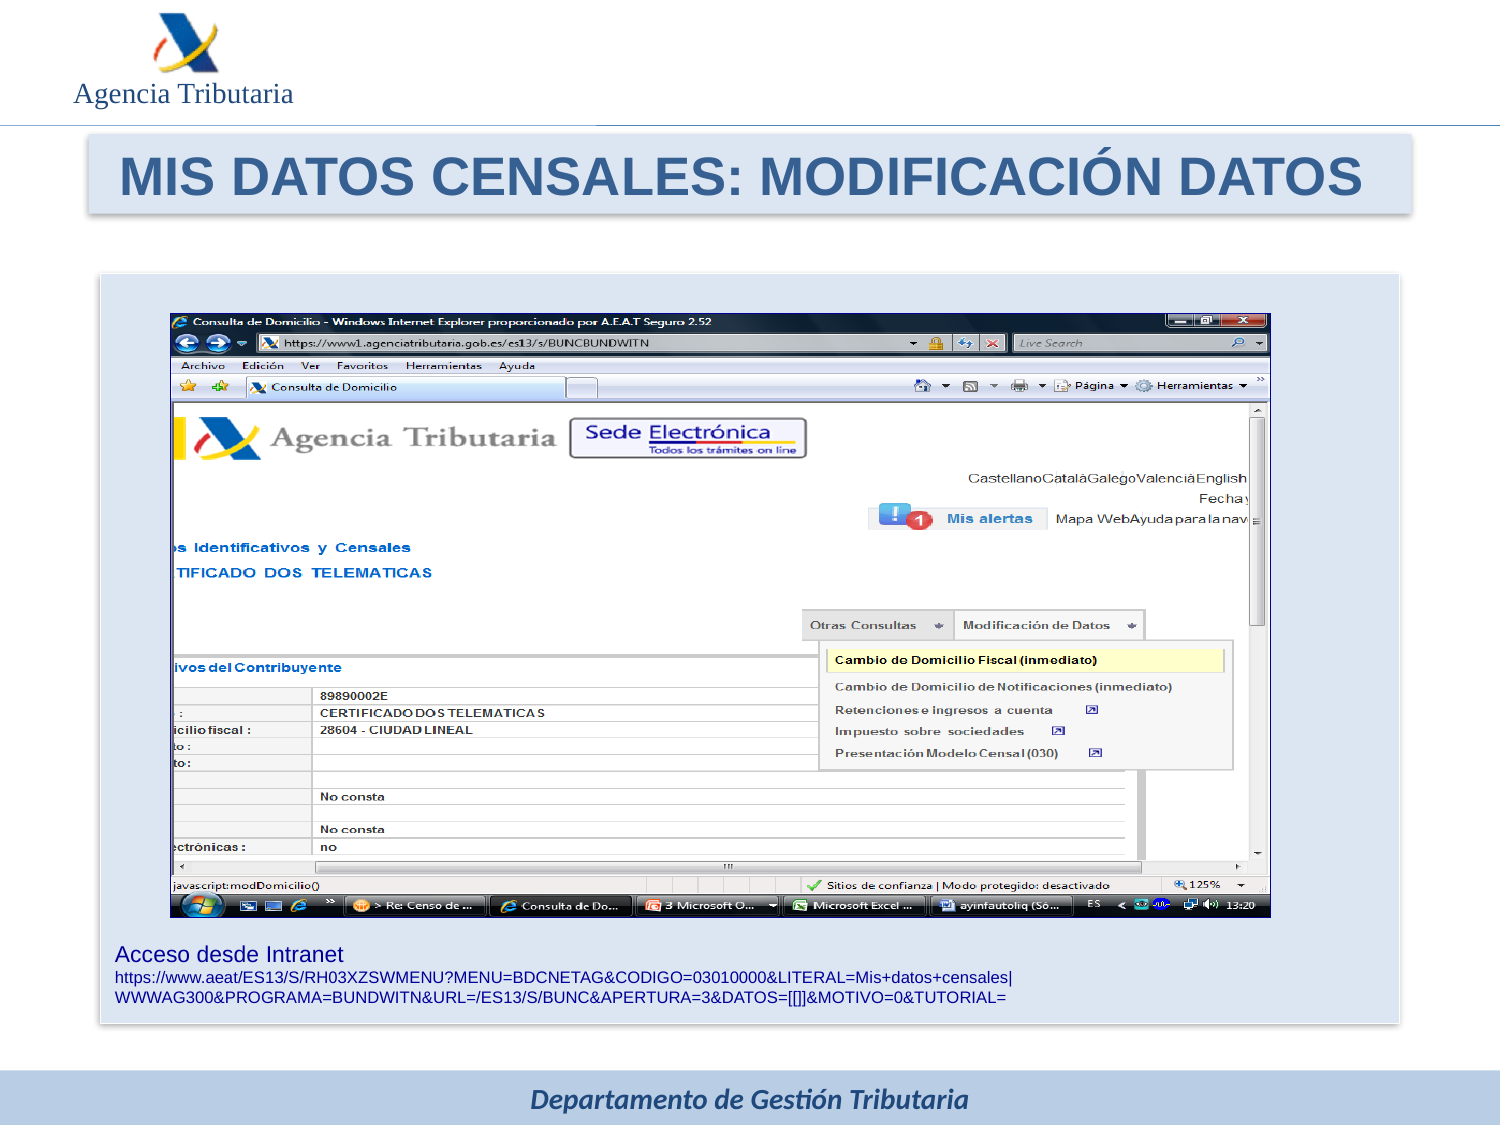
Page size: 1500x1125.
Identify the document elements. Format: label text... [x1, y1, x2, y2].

picture [170, 314, 1270, 917]
text_box Acceso desde Intranet https://www.aeat/ES13/S/RH03XZSWMENU?MENU=BDCNETAG&CODIGO=03010000&LITERAL=Mis+datos+censales|WWWAG300&PROGRAMA=BUNDWITN&URL=/ES13/S/BUNC&APERTURA=3&DATOS=[[]]&MOTIVO=0&TUTORIAL= [100, 273, 1400, 1024]
text_box MIS DATOS CENSALES: MODIFICACIÓN DATOS [88, 134, 1412, 214]
picture [155, 14, 219, 72]
